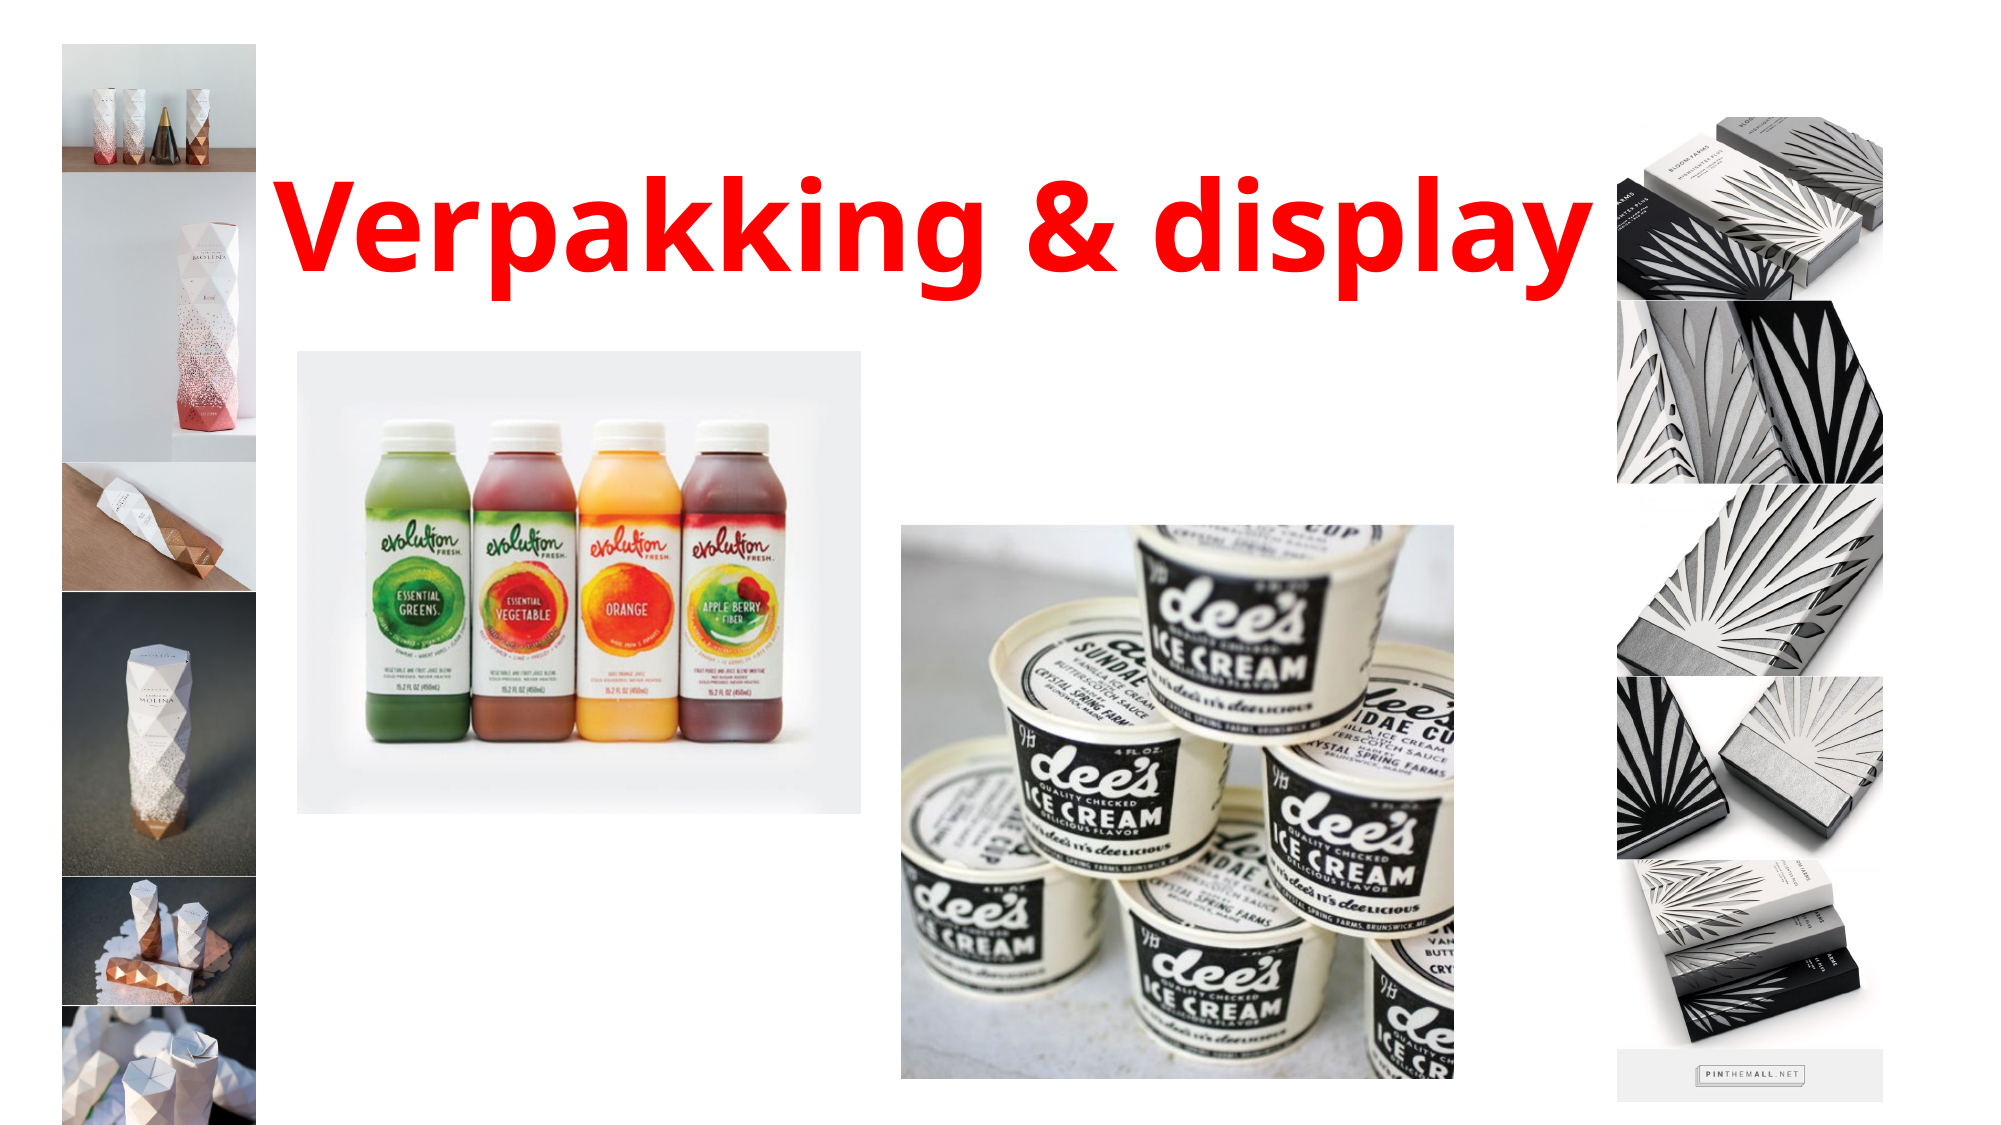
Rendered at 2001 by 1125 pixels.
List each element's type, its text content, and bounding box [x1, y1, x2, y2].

picture [1617, 117, 1883, 1102]
picture [297, 351, 861, 814]
picture [62, 44, 256, 1125]
picture [901, 524, 1454, 1079]
title Verpakking & display [256, 45, 1750, 307]
